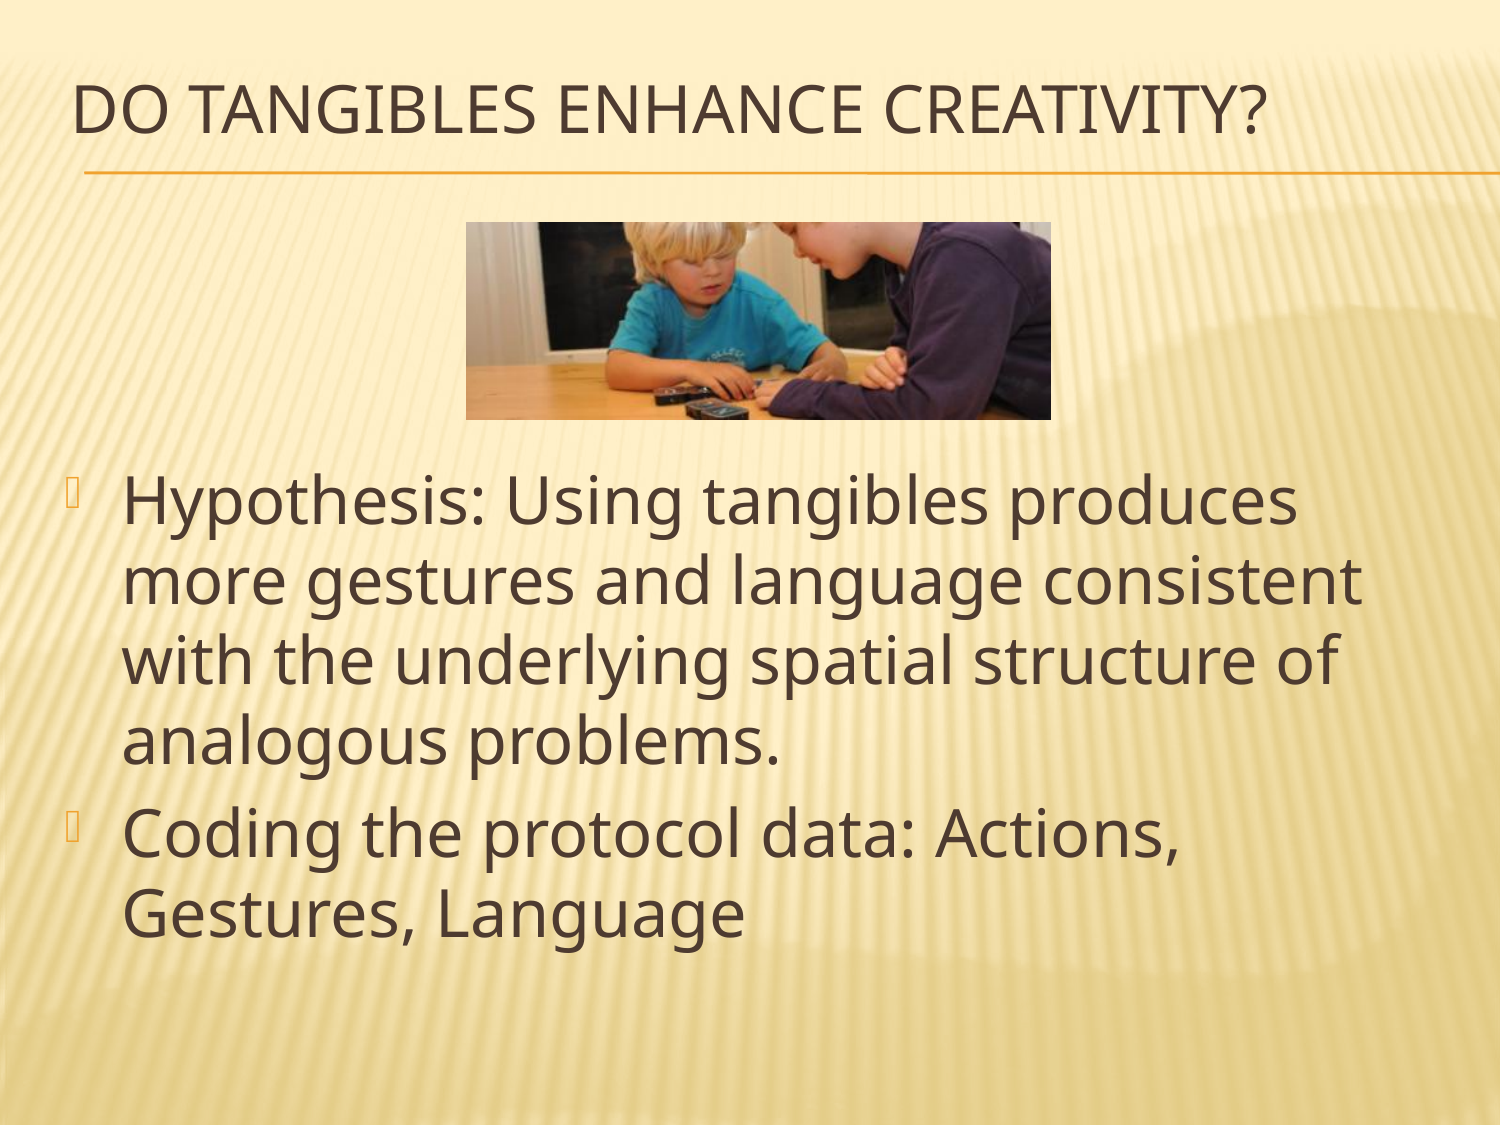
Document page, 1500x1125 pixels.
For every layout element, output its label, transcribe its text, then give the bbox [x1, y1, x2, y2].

picture [465, 222, 1051, 420]
list Hypothesis: Using tangibles produces more gestures and language consistent with the underlying spatial structure of analogous problems. Coding the protocol data: Actions, Gestures, Language [50, 450, 1475, 1005]
text_box Do Tangibles Enhance Creativity? [56, 59, 1383, 154]
